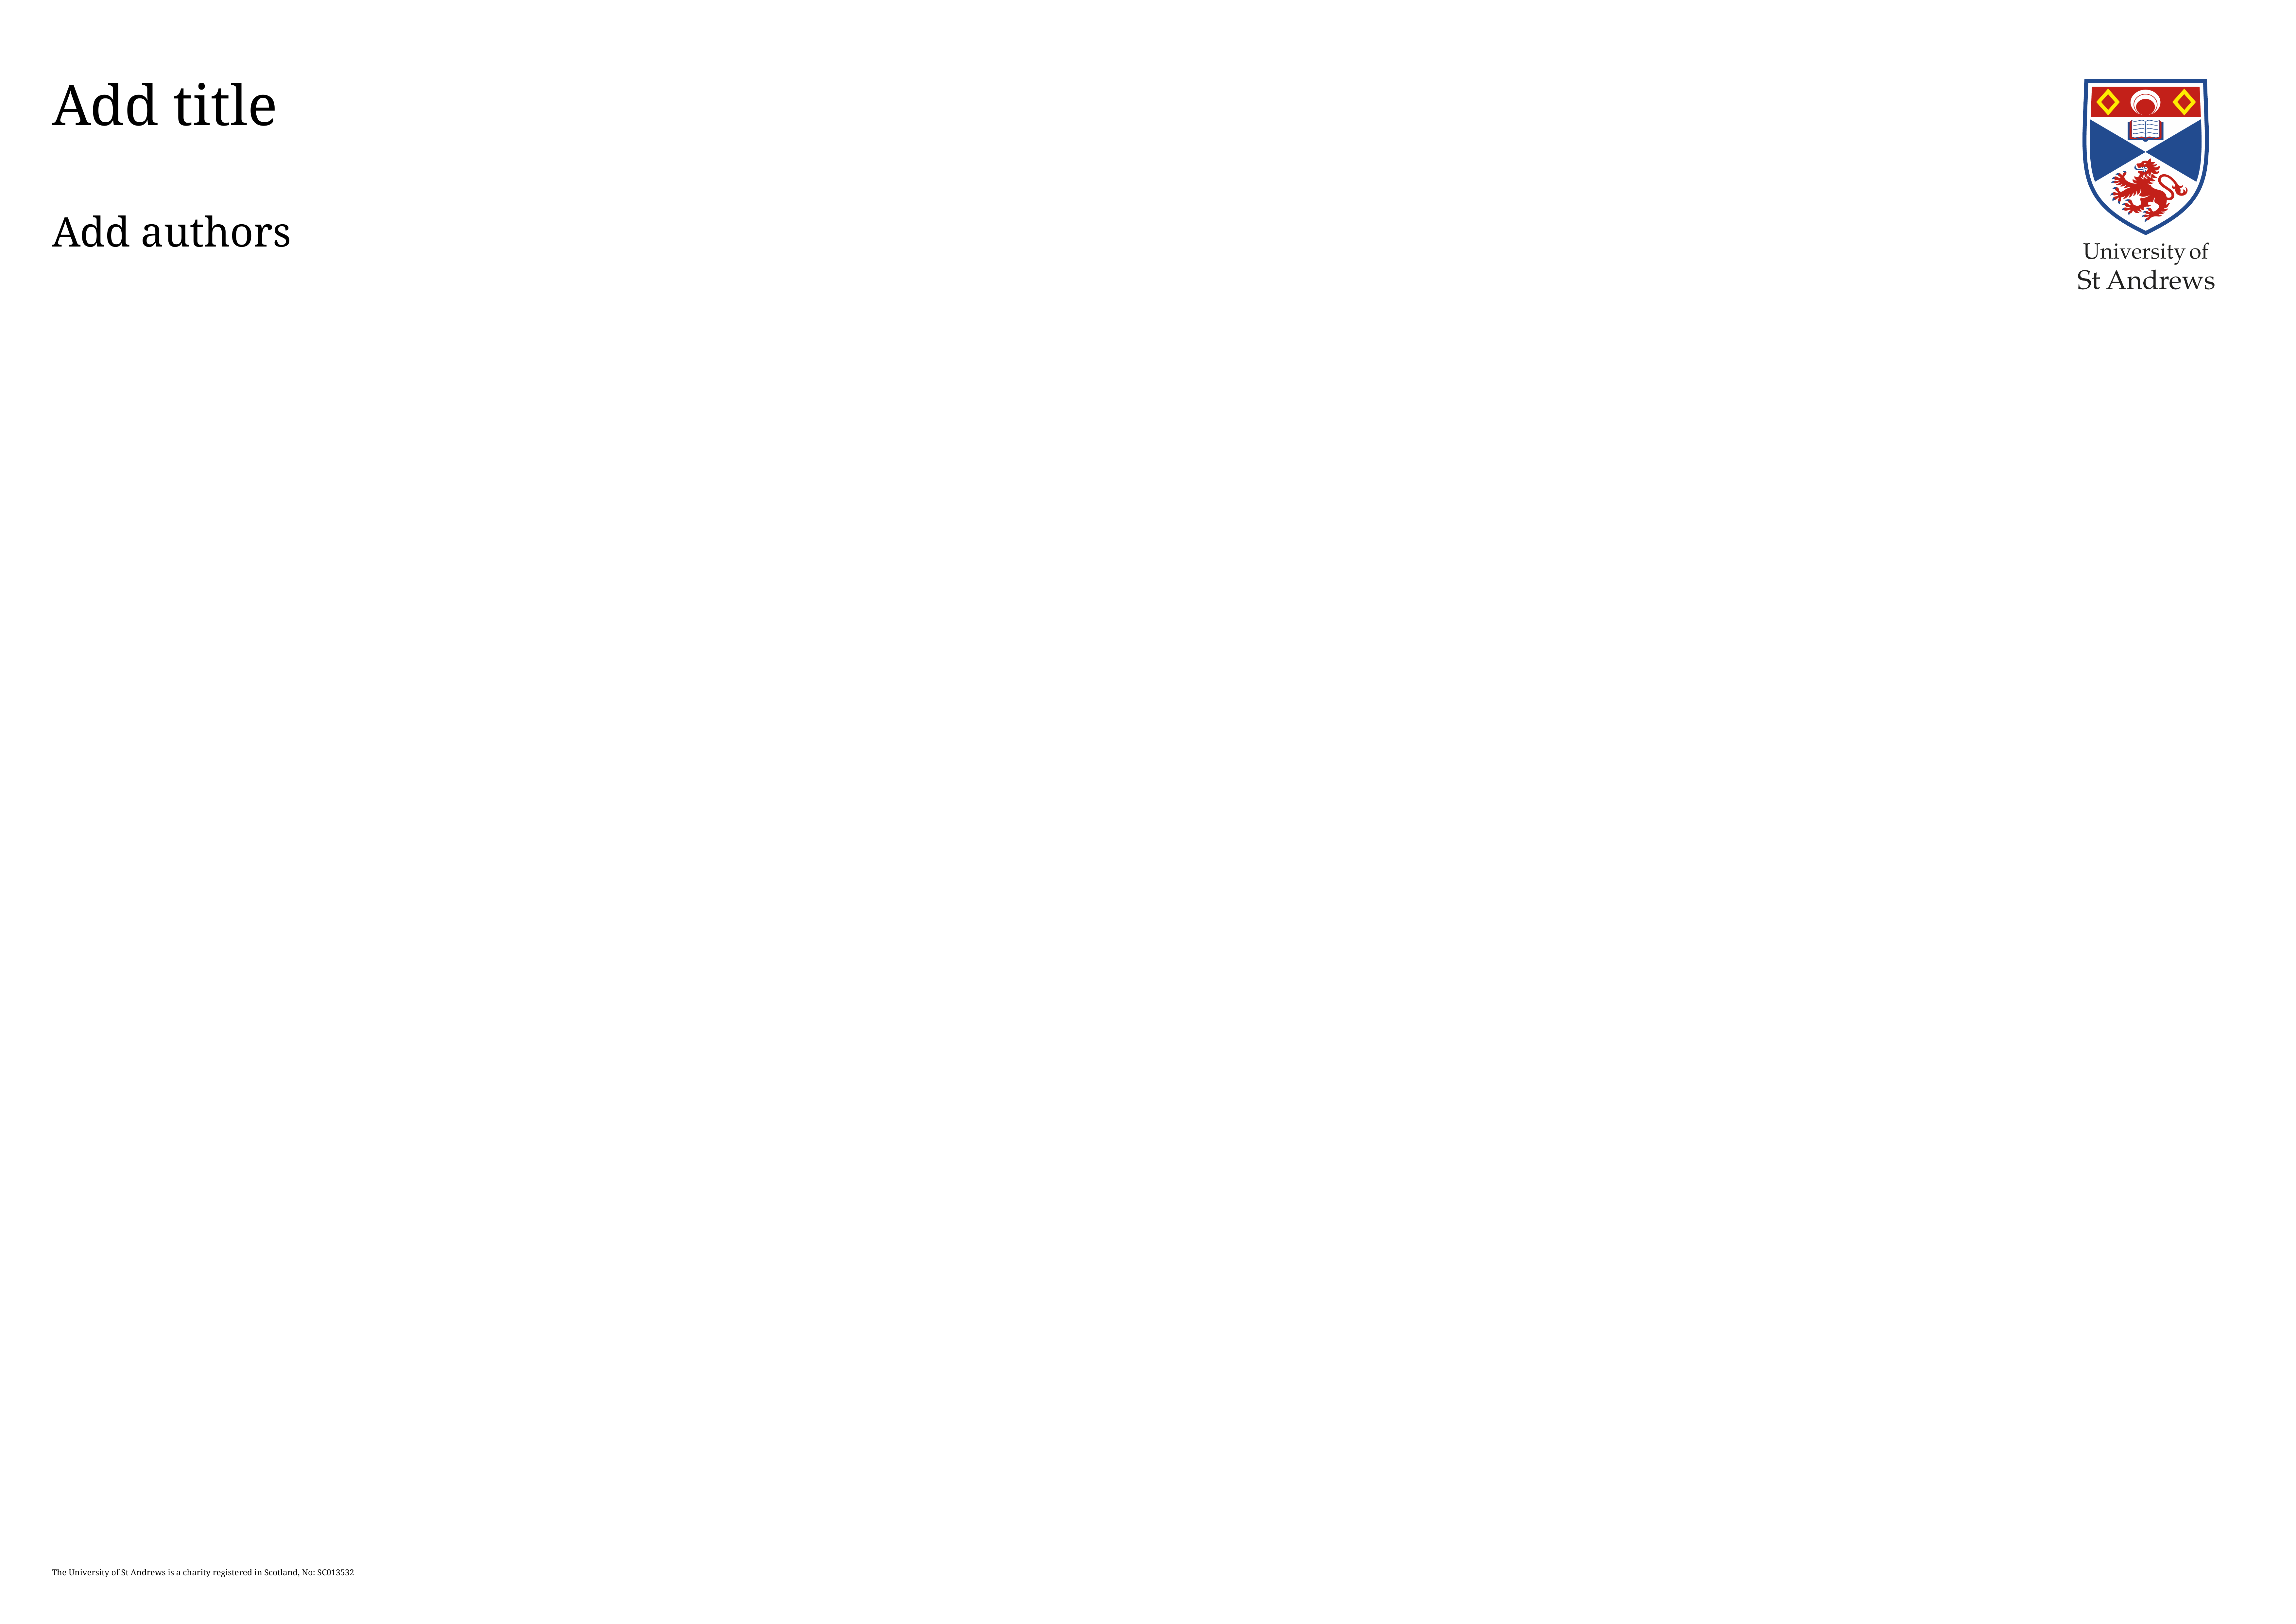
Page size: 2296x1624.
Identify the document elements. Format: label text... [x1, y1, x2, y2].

text_box The University of St Andrews is a charity registered in Scotland, No: SC013532 [47, 1565, 466, 1580]
text_box Add title [47, 67, 1994, 139]
picture [1996, 0, 2294, 368]
text_box Add authors [47, 203, 1994, 257]
